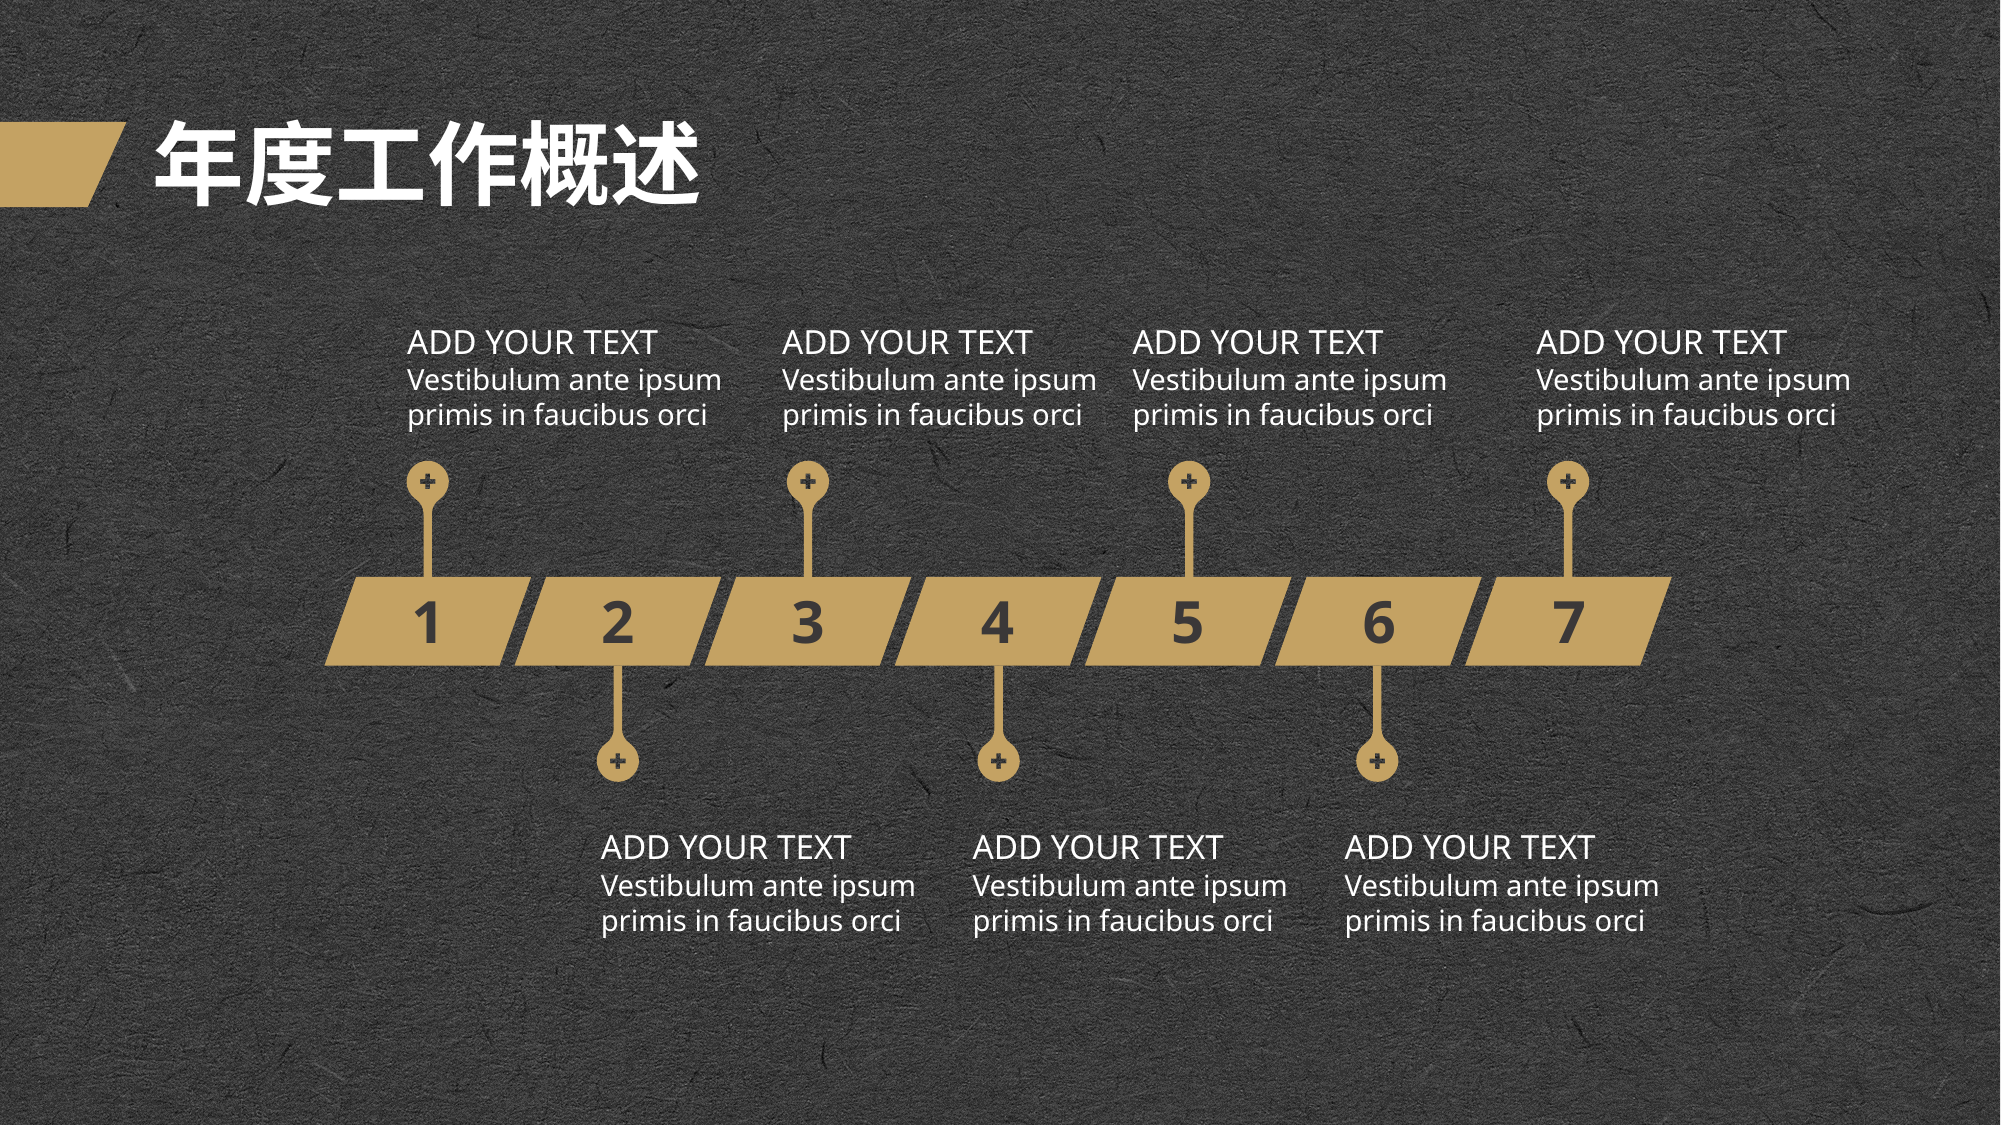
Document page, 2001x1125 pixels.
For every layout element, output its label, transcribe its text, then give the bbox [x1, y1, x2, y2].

text_box [786, 460, 830, 577]
picture [0, 0, 2001, 1125]
text_box [1356, 665, 1399, 782]
text_box 1 [396, 577, 460, 663]
title 年度工作概述 [137, 59, 1863, 278]
text_box [596, 665, 640, 782]
text_box 4 [966, 577, 1029, 663]
text_box [703, 575, 913, 667]
text_box [1273, 575, 1484, 667]
text_box [322, 575, 533, 667]
text_box Vestibulum ante ipsum primis in faucibus orci [767, 354, 1117, 439]
text_box Vestibulum ante ipsum primis in faucibus orci [1521, 354, 1872, 439]
text_box ADD YOUR TEXT [957, 818, 1255, 874]
text_box 3 [776, 577, 840, 663]
text_box 7 [1537, 577, 1601, 663]
text_box Vestibulum ante ipsum primis in faucibus orci [586, 859, 937, 945]
text_box Vestibulum ante ipsum primis in faucibus orci [1329, 859, 1681, 945]
text_box ADD YOUR TEXT [1329, 818, 1627, 874]
text_box Vestibulum ante ipsum primis in faucibus orci [957, 859, 1309, 945]
text_box 5 [1156, 577, 1219, 663]
text_box [406, 460, 449, 577]
text_box ADD YOUR TEXT [767, 313, 1065, 369]
text_box [977, 665, 1020, 782]
text_box ADD YOUR TEXT [392, 313, 690, 369]
text_box ADD YOUR TEXT [1521, 313, 1819, 369]
text_box [513, 575, 723, 667]
text_box [1463, 575, 1674, 667]
text_box 2 [586, 577, 649, 663]
text_box [1083, 575, 1294, 667]
text_box [1168, 460, 1211, 577]
text_box Vestibulum ante ipsum primis in faucibus orci [392, 354, 743, 439]
text_box [1547, 460, 1590, 577]
text_box [893, 575, 1103, 667]
text_box ADD YOUR TEXT [586, 818, 883, 874]
text_box 6 [1347, 577, 1411, 663]
text_box Vestibulum ante ipsum primis in faucibus orci [1117, 354, 1469, 439]
text_box ADD YOUR TEXT [1117, 313, 1415, 369]
